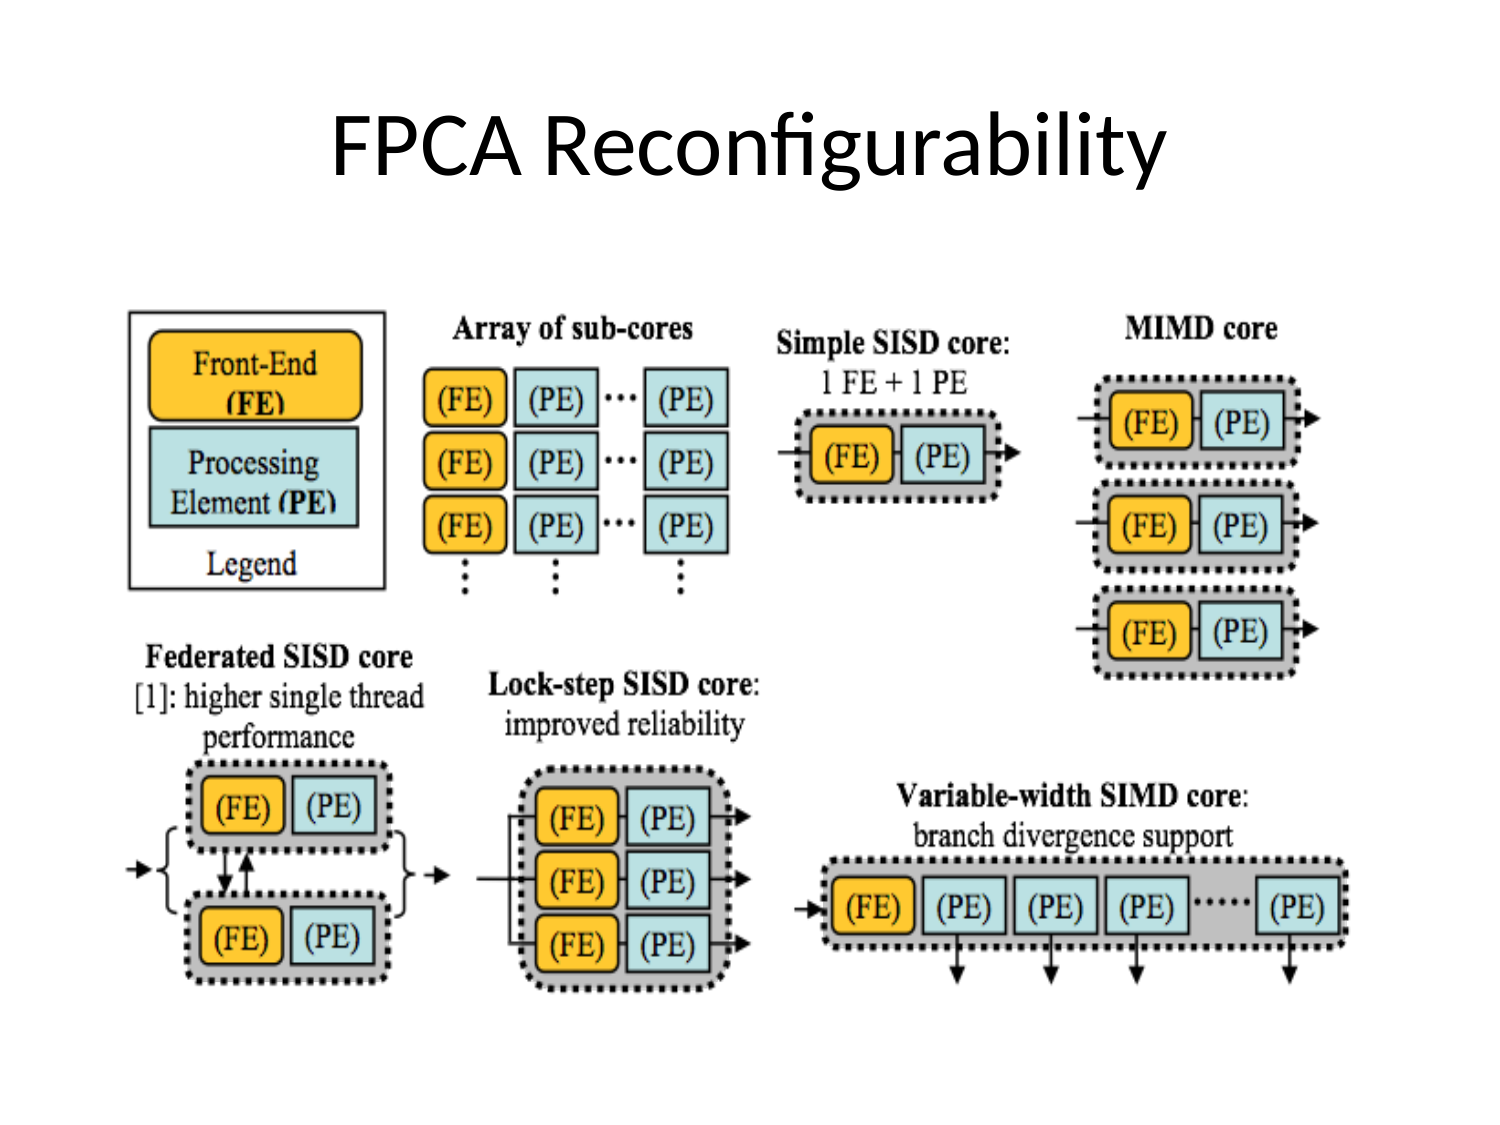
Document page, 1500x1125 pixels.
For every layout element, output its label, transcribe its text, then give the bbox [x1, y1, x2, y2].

title FPCA Reconfigurability [75, 45, 1425, 233]
picture [112, 299, 1358, 1018]
